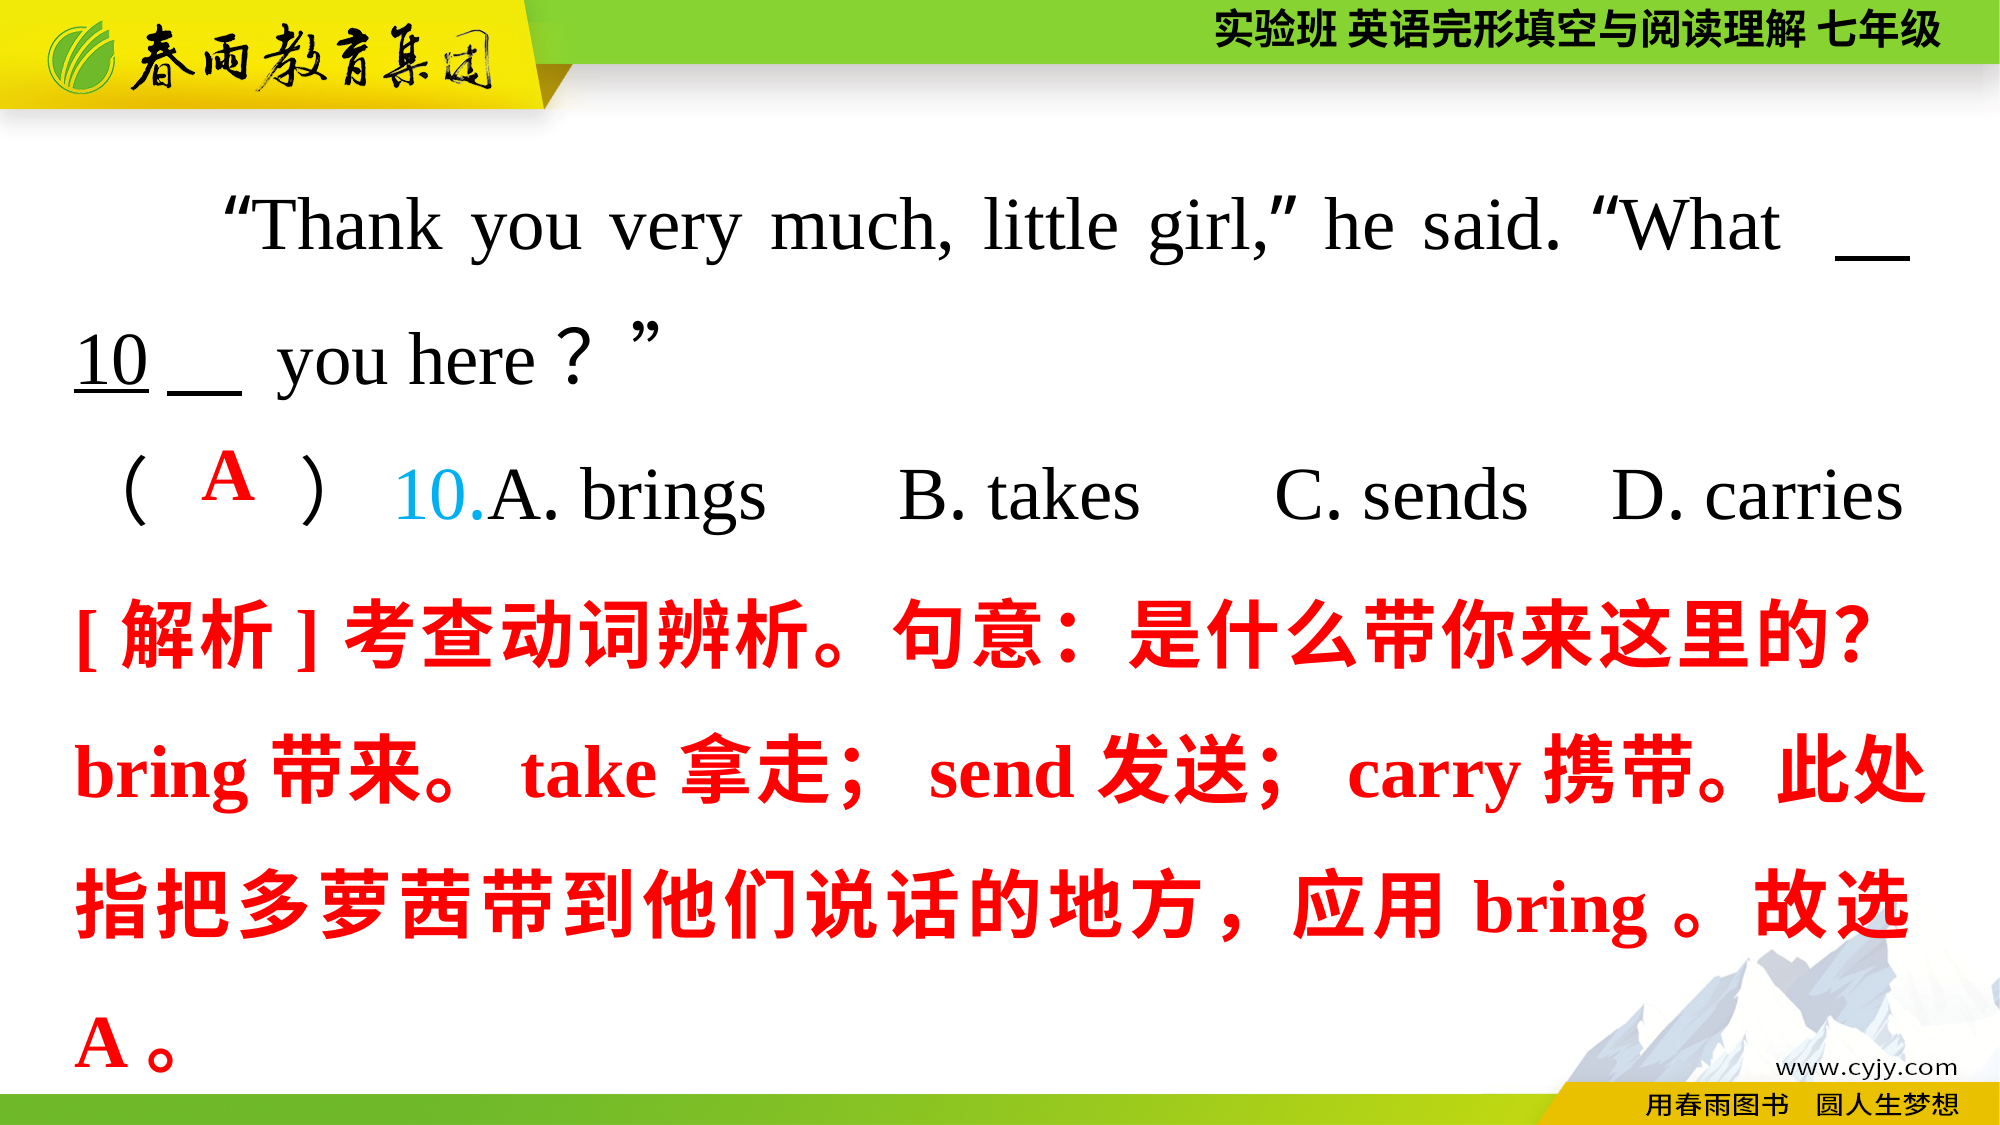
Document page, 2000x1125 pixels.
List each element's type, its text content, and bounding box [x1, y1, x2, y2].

text_box [解析]考查动词辨析。句意：是什么带你来这里的？bring带来。take拿走；send发送；carry携带。此处指把多萝茜带到他们说话的地方，应用bring。故选A。 [59, 534, 1944, 1090]
list “Thank you very much, little girl,” he said. “What 10 you here？” （ ）10.A. brings B. takes C. sends D. carries [59, 122, 1944, 534]
picture [0, 0, 2000, 1125]
text_box A [186, 417, 271, 523]
